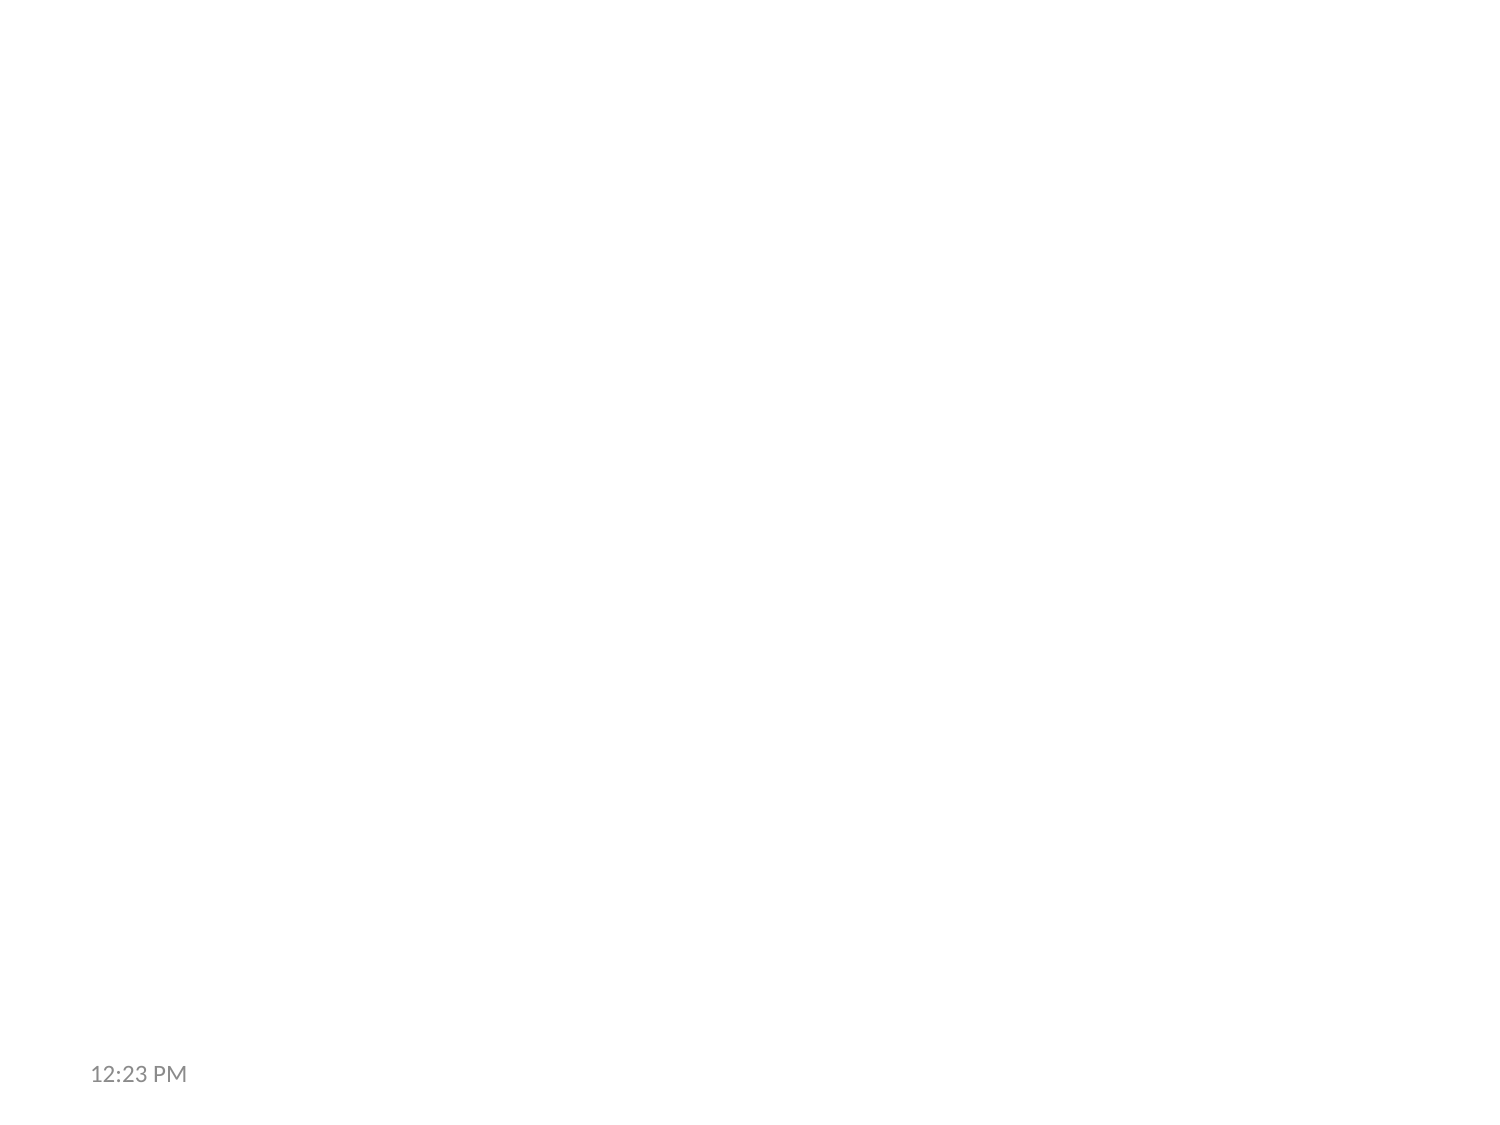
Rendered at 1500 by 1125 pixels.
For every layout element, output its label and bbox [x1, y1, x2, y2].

slide_number [75, 1042, 425, 1103]
